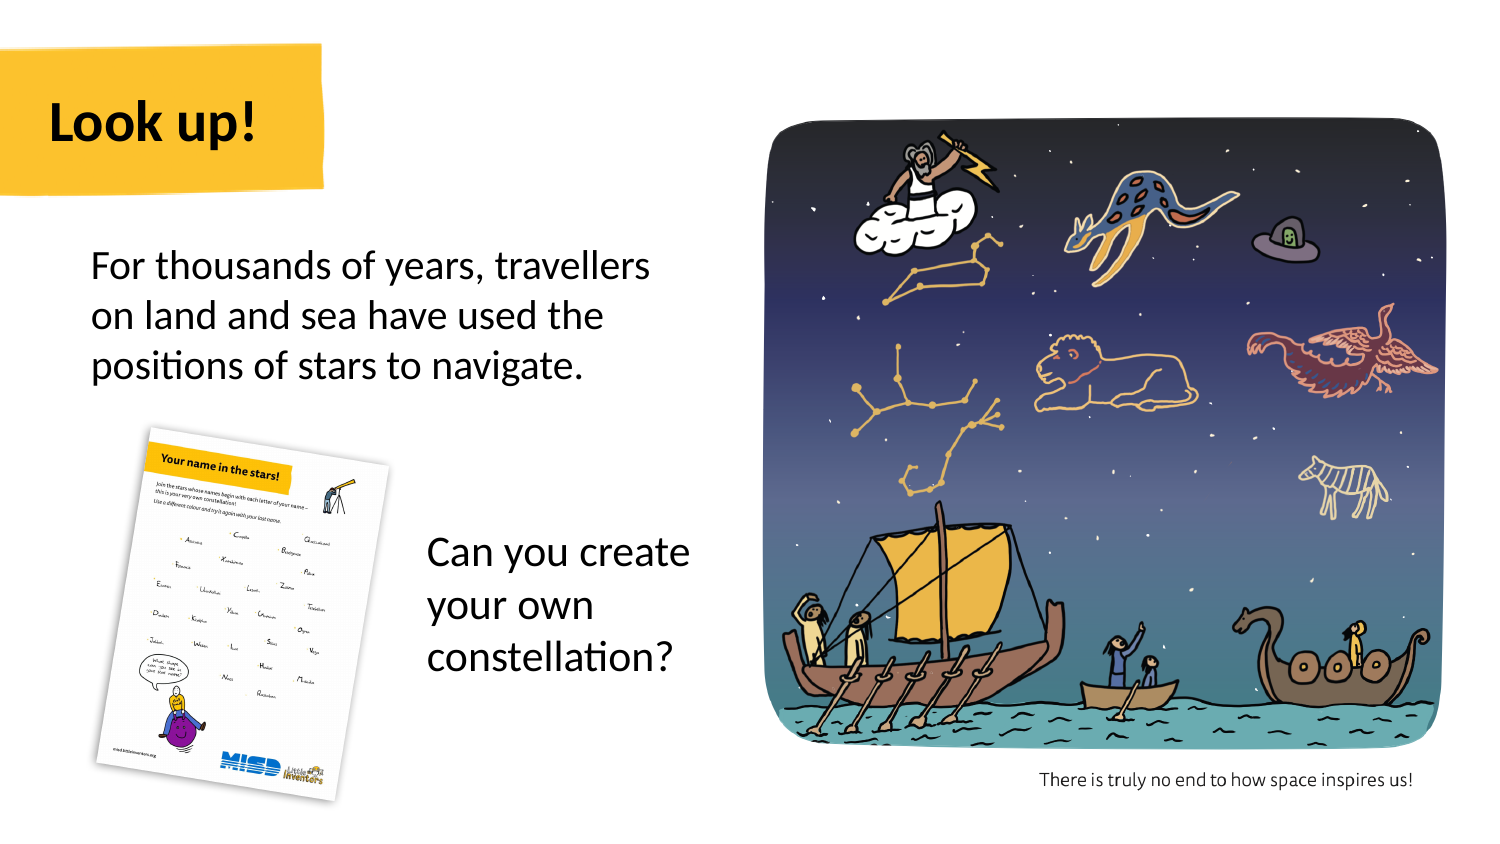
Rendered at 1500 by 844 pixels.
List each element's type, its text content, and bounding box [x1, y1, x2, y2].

text_box For thousands of years, travellers on land and sea have used the positions of stars to navigate. [75, 222, 707, 403]
text_box Can you create your own constellation? [411, 508, 726, 696]
picture [0, 36, 327, 200]
picture [97, 428, 389, 800]
picture [748, 101, 1462, 802]
